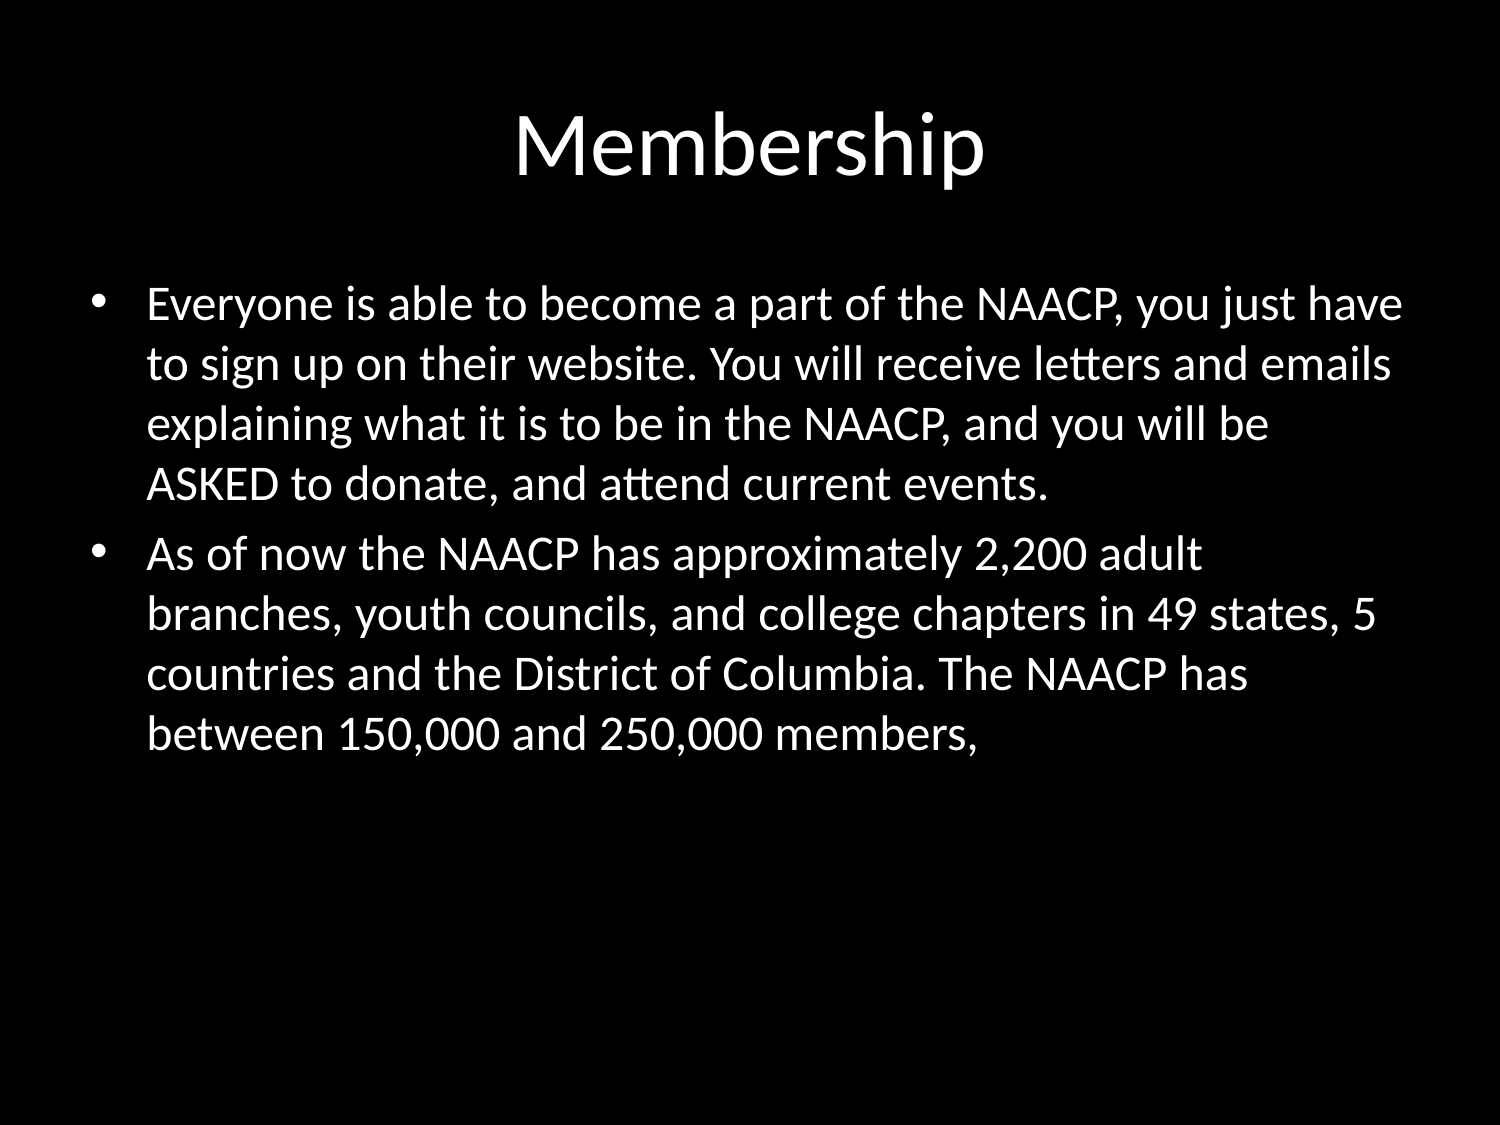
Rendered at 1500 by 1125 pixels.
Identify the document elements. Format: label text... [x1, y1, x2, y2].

title Membership [75, 45, 1425, 233]
list Everyone is able to become a part of the NAACP, you just have to sign up on their website. You will receive letters and emails explaining what it is to be in the NAACP, and you will be ASKED to donate, and attend current events. As of now the NAACP has approximately 2,200 adult branches, youth councils, and college chapters in 49 states, 5 countries and the District of Columbia. The NAACP has between 150,000 and 250,000 members, [75, 262, 1425, 1005]
